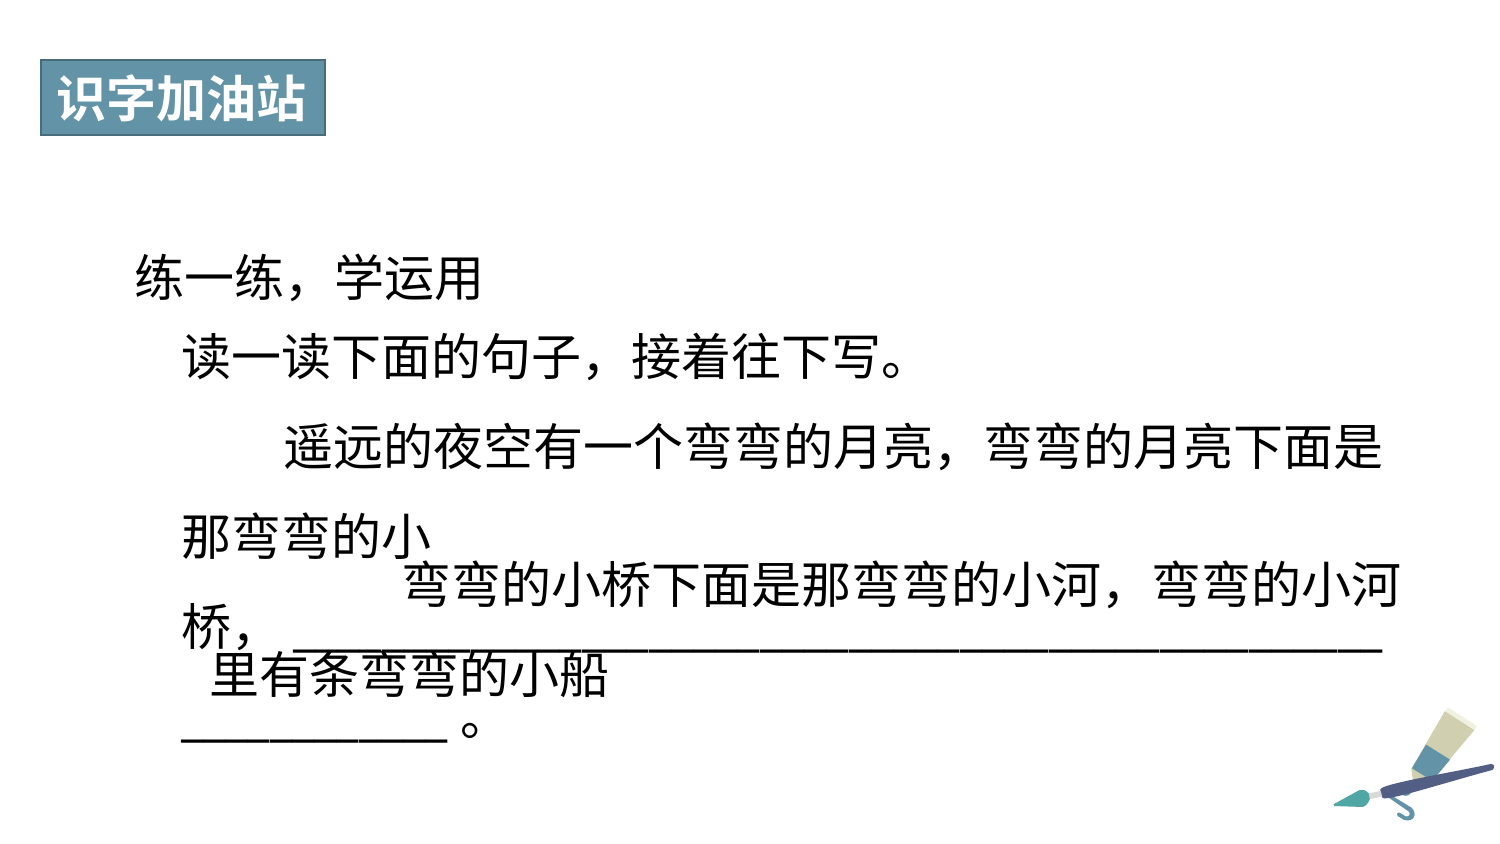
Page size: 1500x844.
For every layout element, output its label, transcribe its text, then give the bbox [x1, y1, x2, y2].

text_box 弯弯的小桥下面是那弯弯的小河，弯弯的小河里有条弯弯的小船 [194, 516, 1446, 712]
text_box 练一练，学运用 [119, 208, 500, 314]
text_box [1358, 708, 1481, 844]
text_box 读一读下面的句子，接着往下写。 遥远的夜空有一个弯弯的月亮，弯弯的月亮下面是那弯弯的小桥，_____________________________________________________________。 [166, 288, 1407, 754]
text_box 识字加油站 [40, 59, 326, 136]
